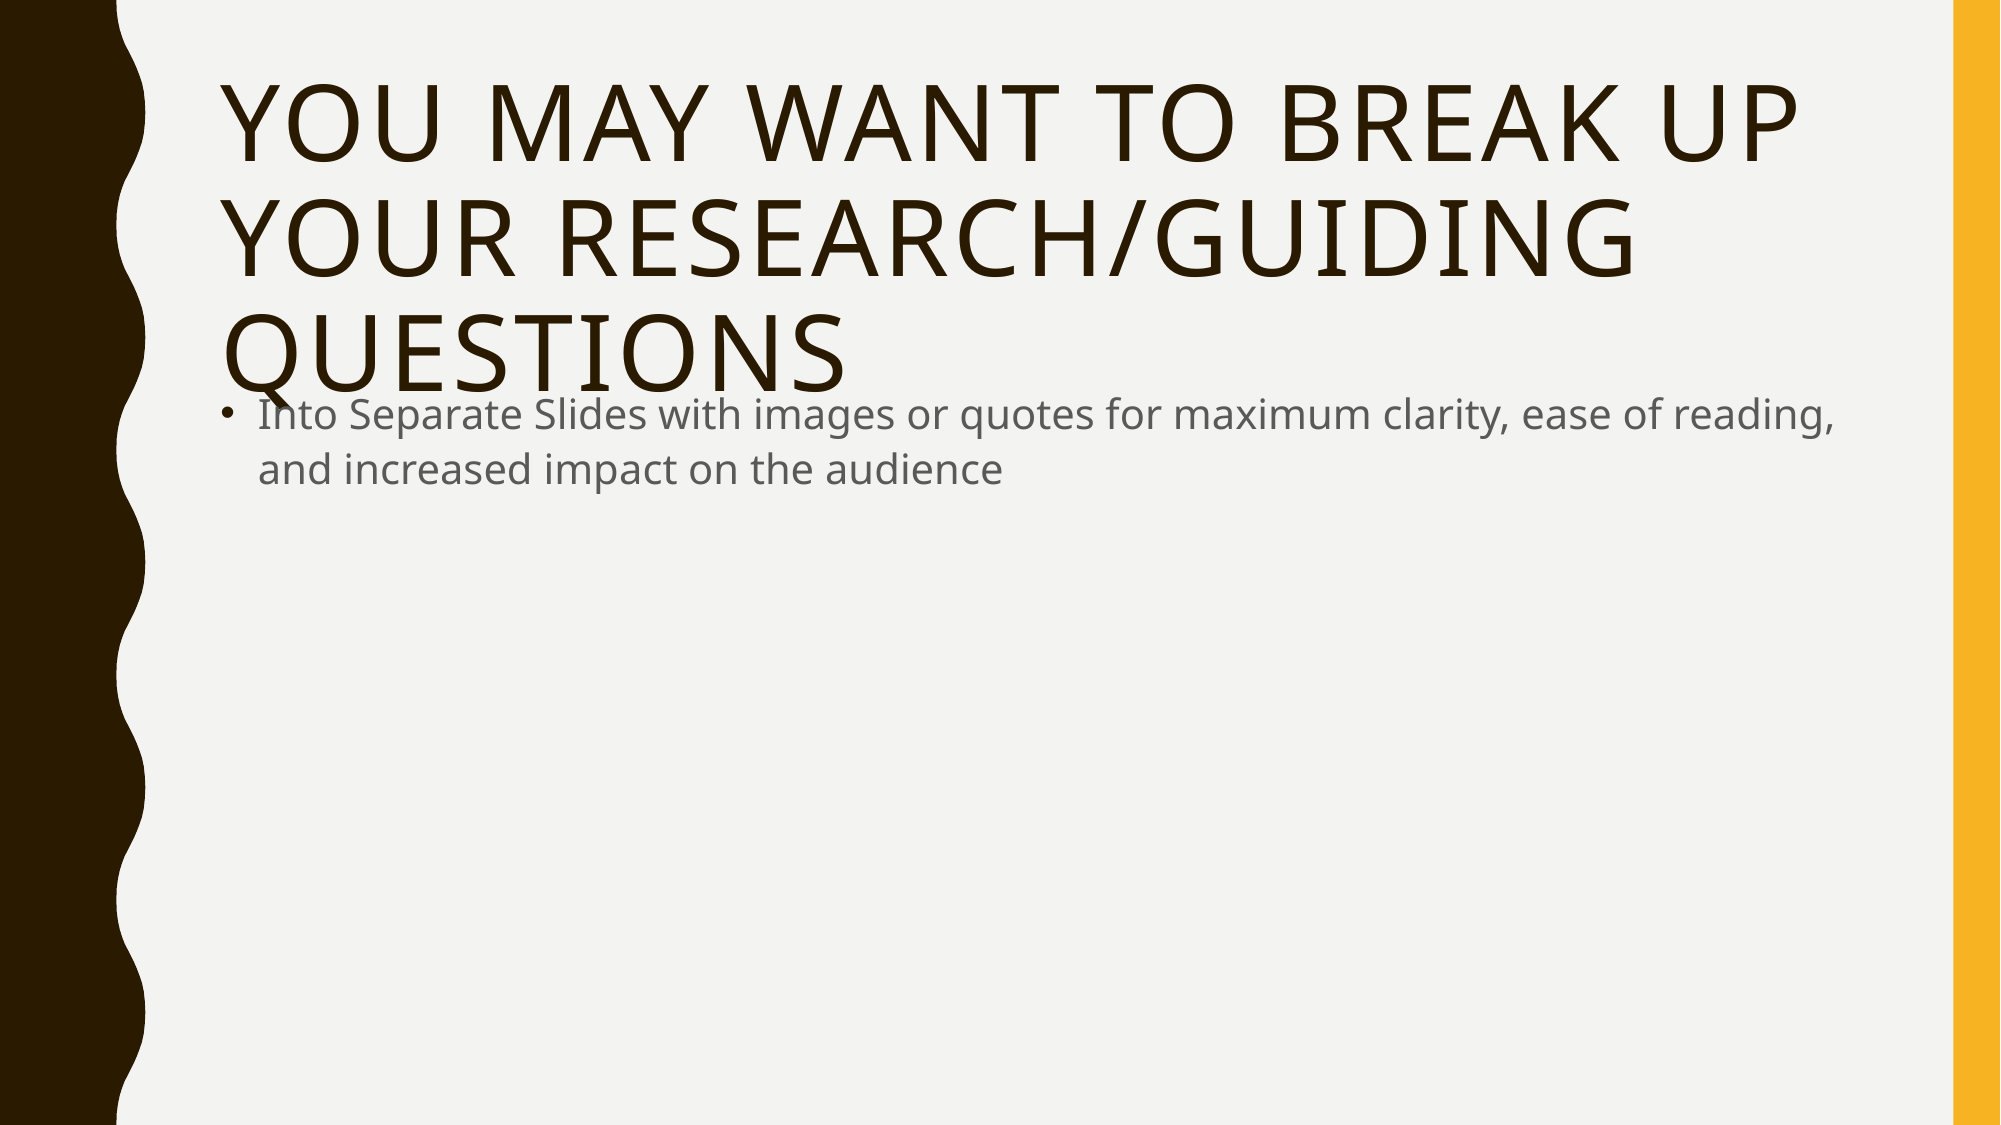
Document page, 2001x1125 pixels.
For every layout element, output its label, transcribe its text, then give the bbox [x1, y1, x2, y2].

list Into Separate Slides with images or quotes for maximum clarity, ease of reading, and increased impact on the audience [205, 375, 1875, 965]
title You may want to break up your research/guiding questions [205, 62, 1875, 308]
